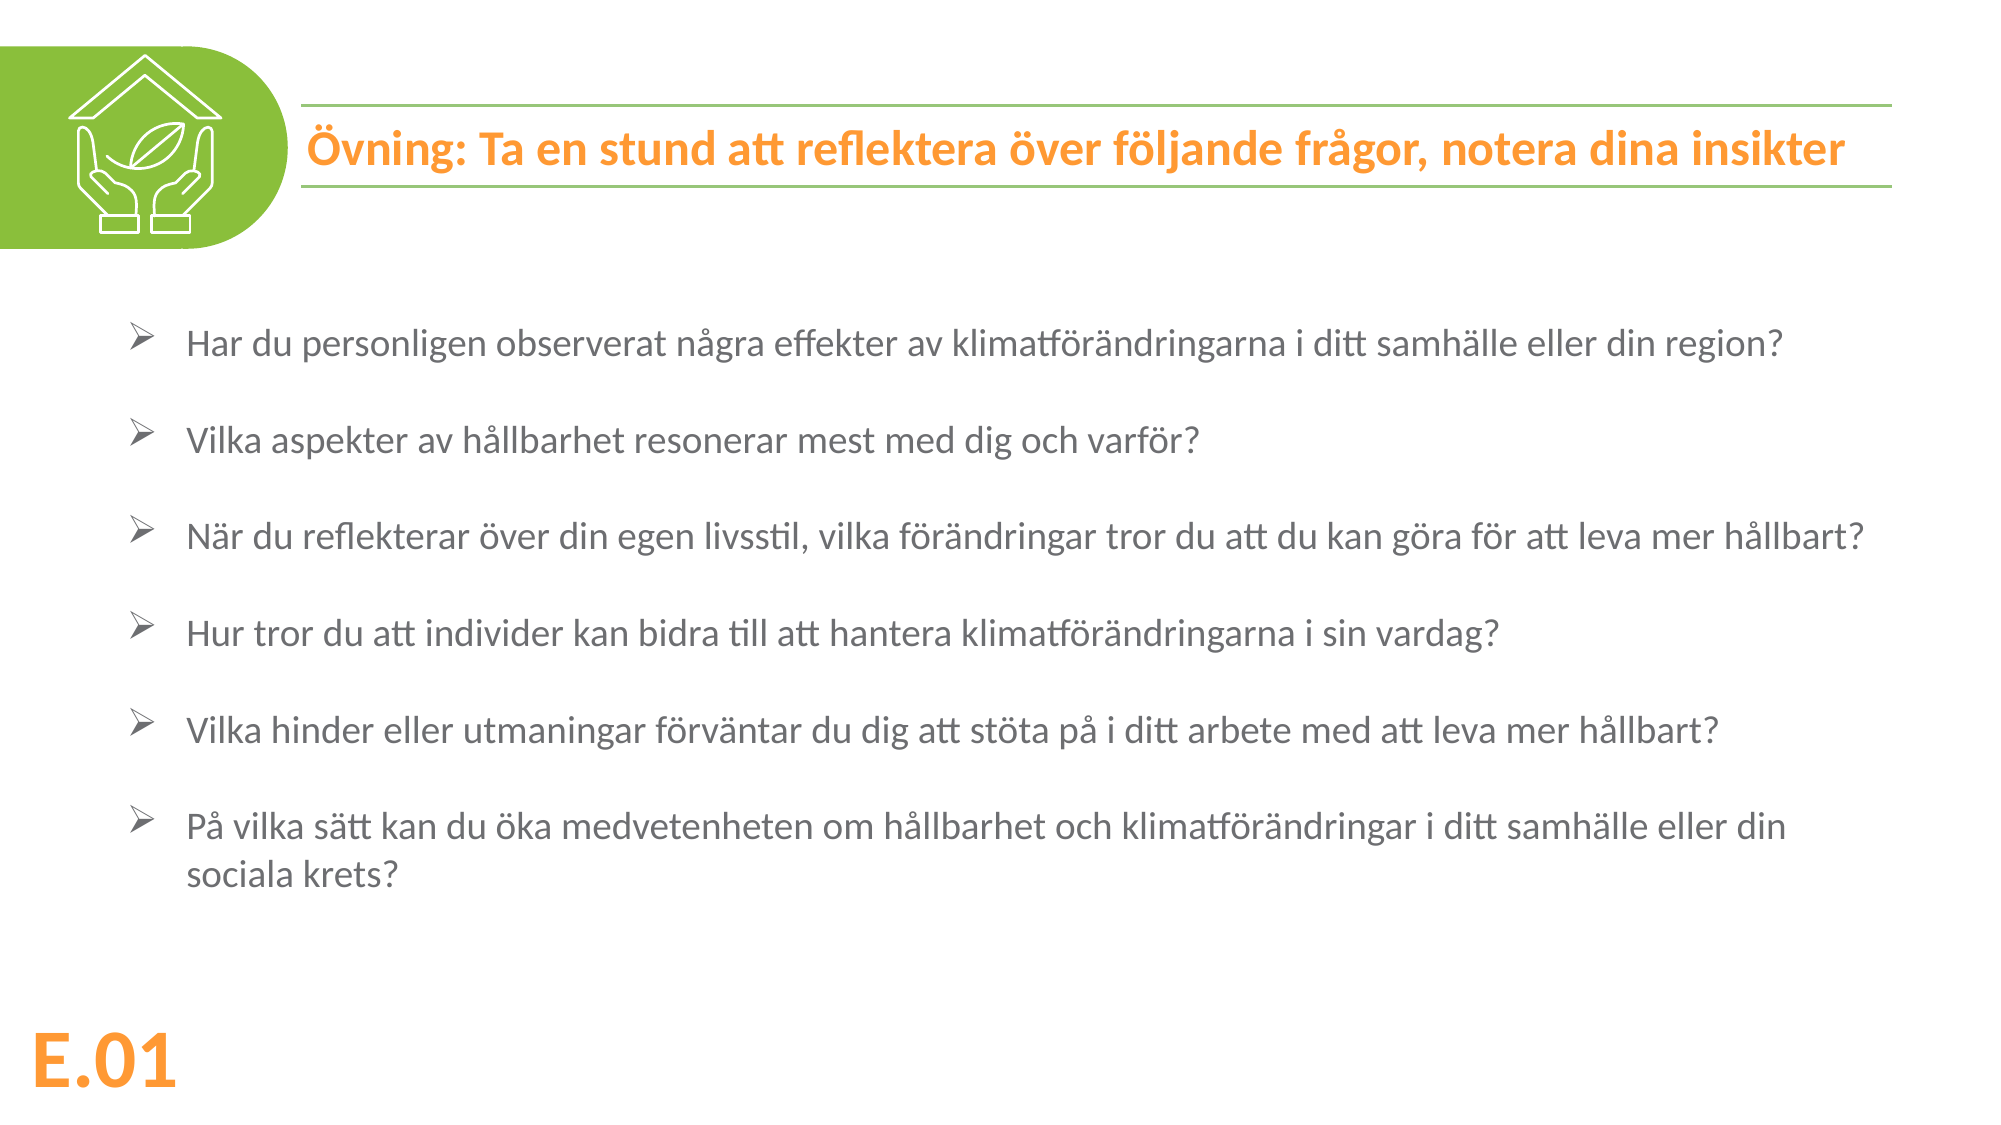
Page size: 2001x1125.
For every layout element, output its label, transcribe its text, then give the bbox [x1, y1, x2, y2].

list Har du personligen observerat några effekter av klimatförändringarna i ditt samhälle eller din region? Vilka aspekter av hållbarhet resonerar mest med dig och varför? När du reflekterar över din egen livsstil, vilka förändringar tror du att du kan göra för att leva mer hållbart? Hur tror du att individer kan bidra till att hantera klimatförändringarna i sin vardag? Vilka hinder eller utmaningar förväntar du dig att stöta på i ditt arbete med att leva mer hållbart? På vilka sätt kan du öka medvetenheten om hållbarhet och klimatförändringar i ditt samhälle eller din sociala krets? [106, 296, 1904, 964]
text_box [0, 46, 288, 249]
list Övning: Ta en stund att reflektera över följande frågor, notera dina insikter [287, 86, 1893, 259]
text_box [68, 54, 222, 233]
text_box E.01 [11, 1019, 300, 1125]
